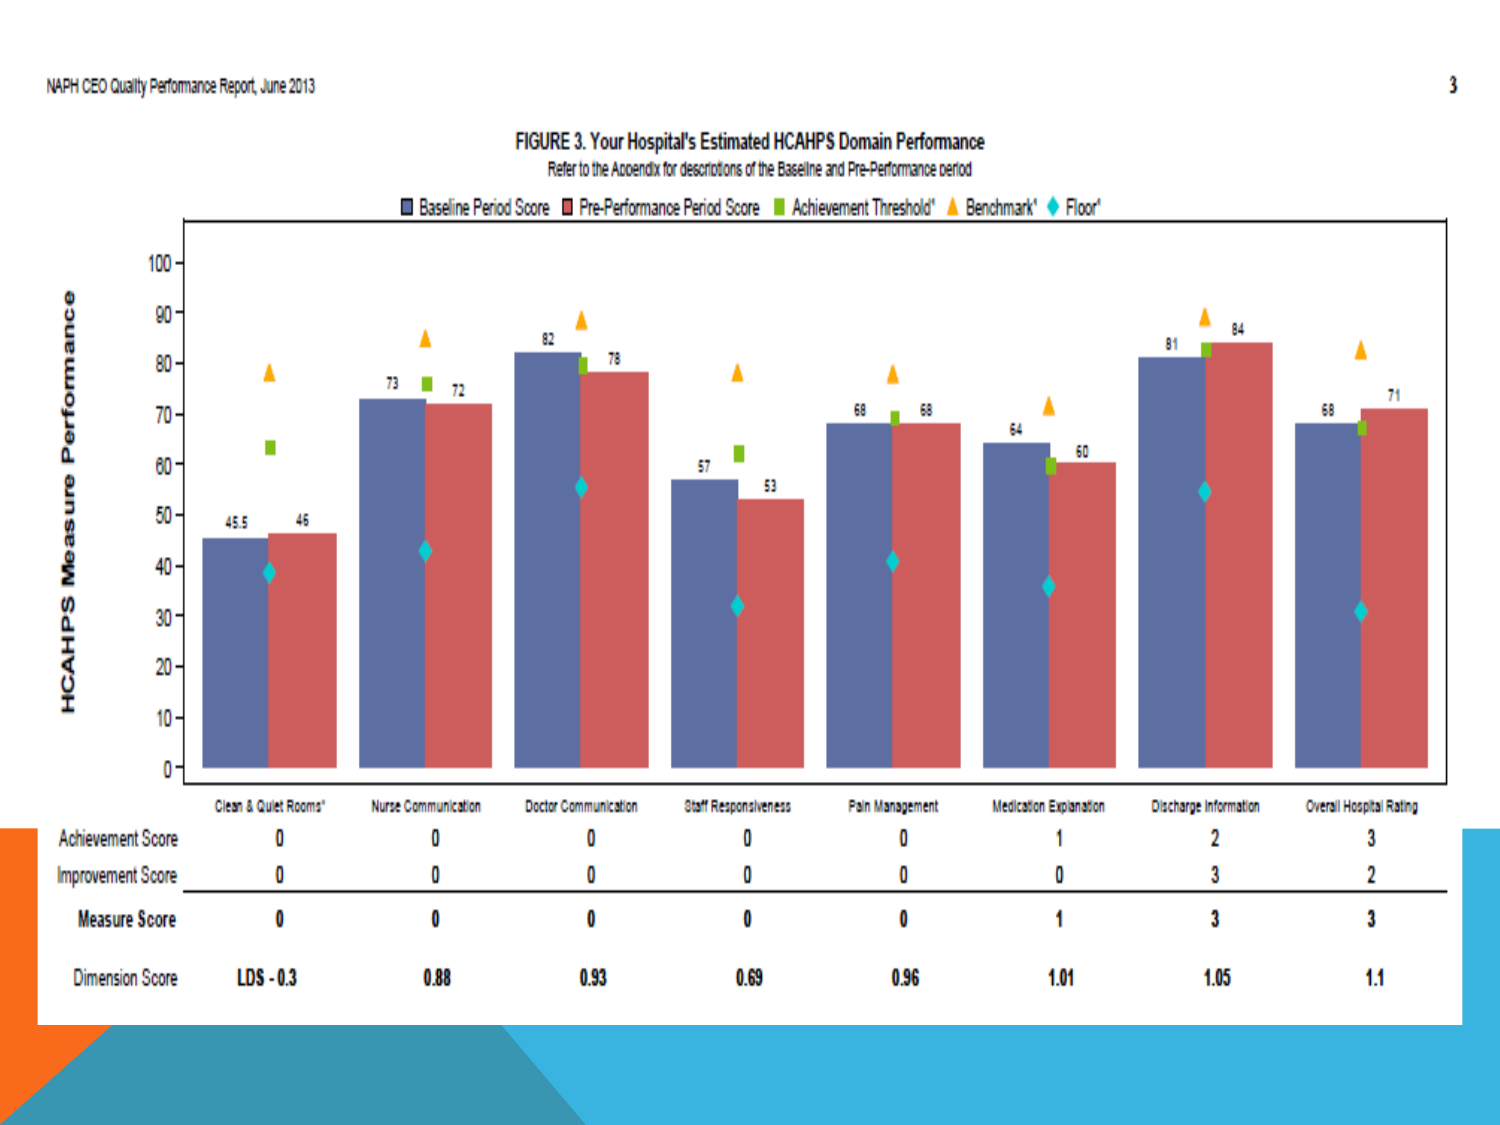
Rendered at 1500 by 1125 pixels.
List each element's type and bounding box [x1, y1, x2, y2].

picture [37, 62, 1463, 1026]
